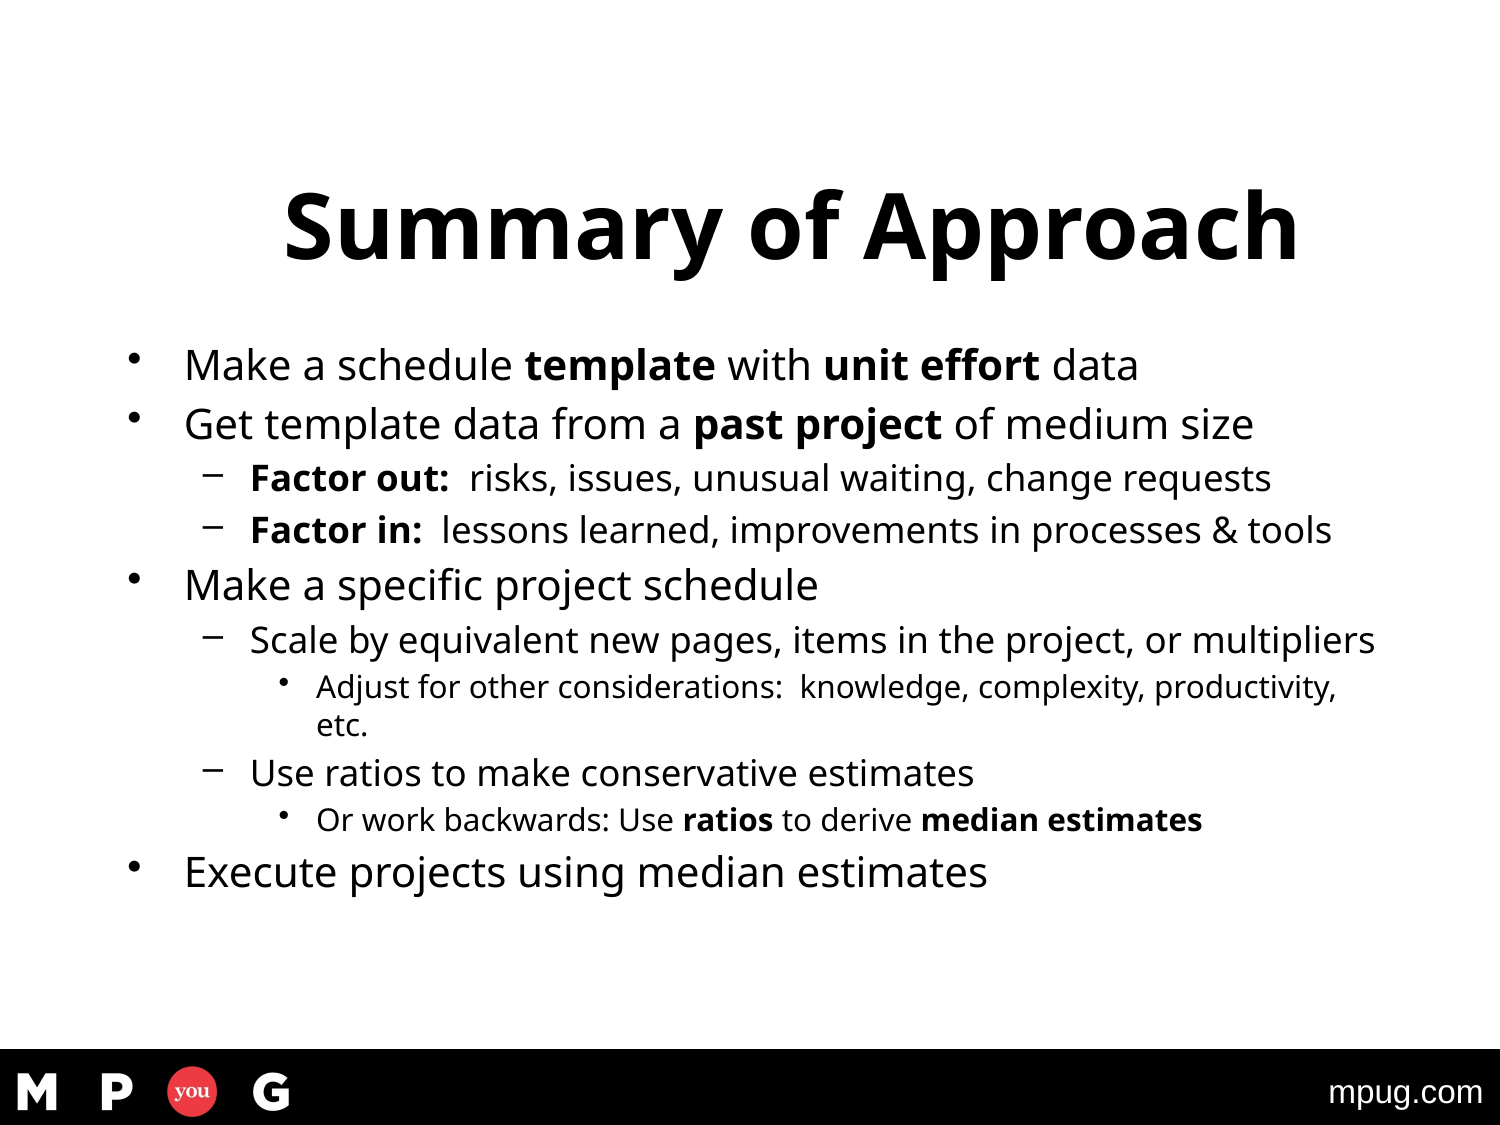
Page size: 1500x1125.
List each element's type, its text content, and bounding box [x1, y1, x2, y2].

picture [15, 1065, 291, 1119]
title Summary of Approach [161, 160, 1425, 336]
list Make a schedule template with unit effort data Get template data from a past project of medium size Factor out: risks, issues, unusual waiting, change requests Factor in: lessons learned, improvements in processes & tools Make a specific project schedule Scale by equivalent new pages, items in the project, or multipliers Adjust for other considerations: knowledge, complexity, productivity, etc. Use ratios to make conservative estimates Or work backwards: Use ratios to derive median estimates Execute projects using median estimates [112, 331, 1397, 938]
